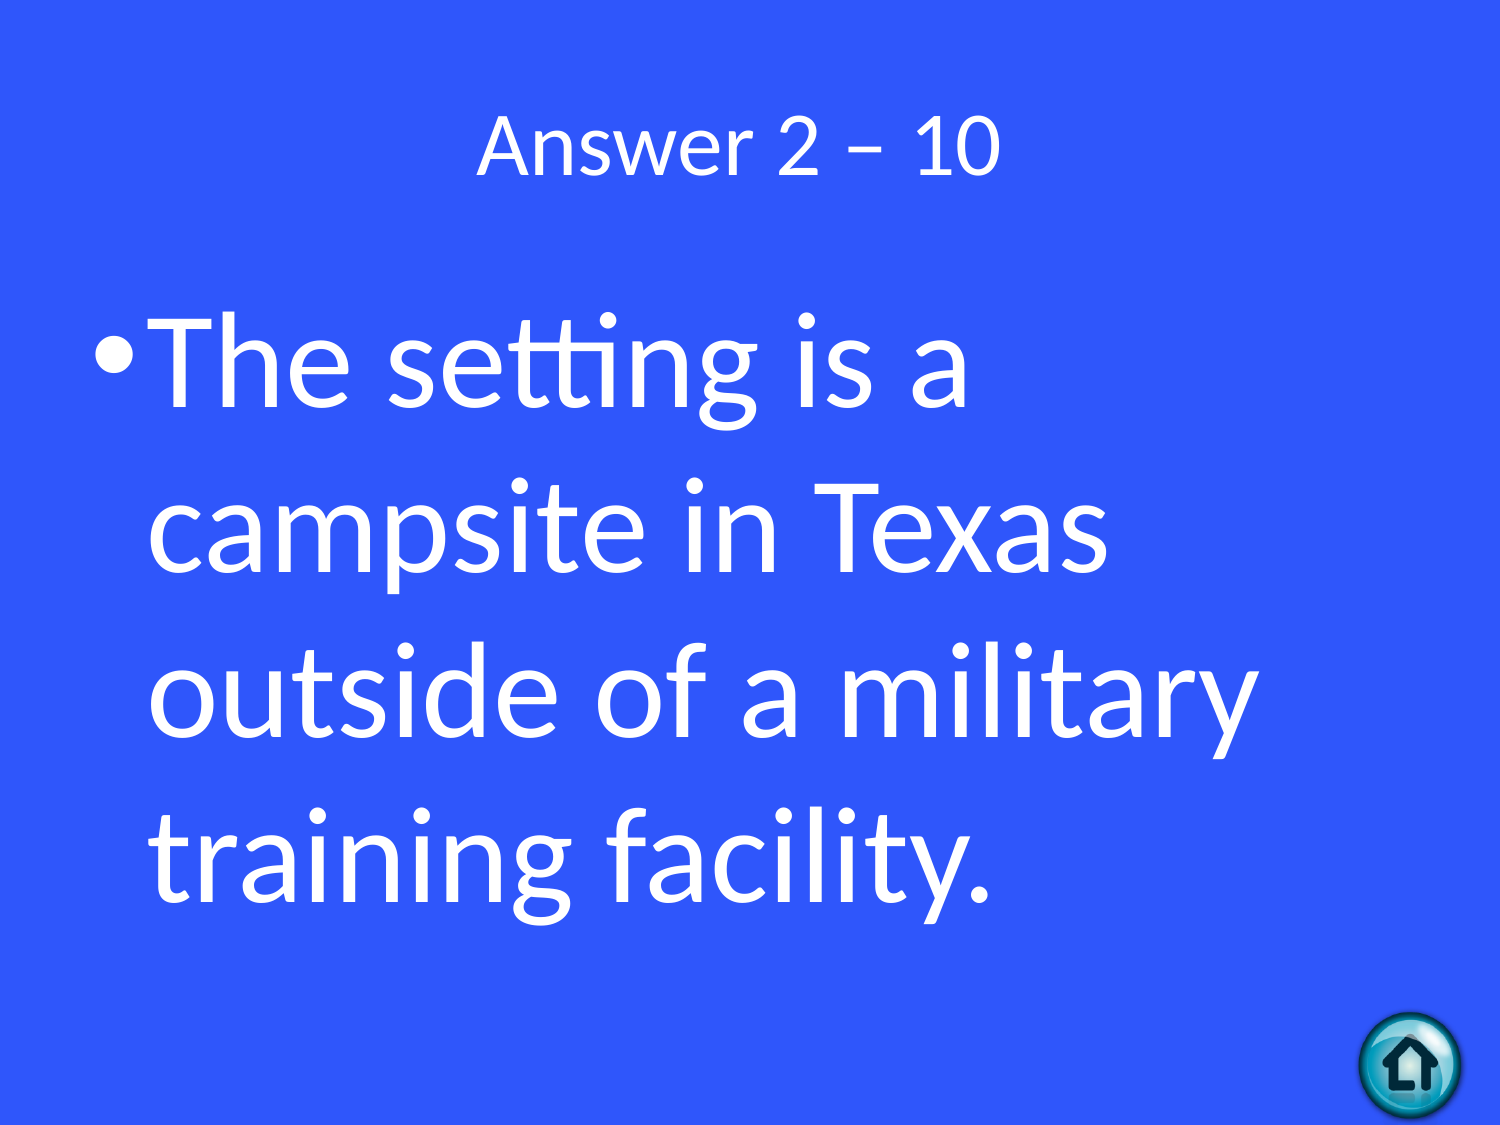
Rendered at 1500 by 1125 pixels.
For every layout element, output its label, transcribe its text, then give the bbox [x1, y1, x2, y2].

title Answer 2 – 10 [75, 45, 1425, 233]
list The setting is a campsite in Texas outside of a military training facility. [75, 262, 1425, 1005]
picture [1349, 1006, 1469, 1125]
